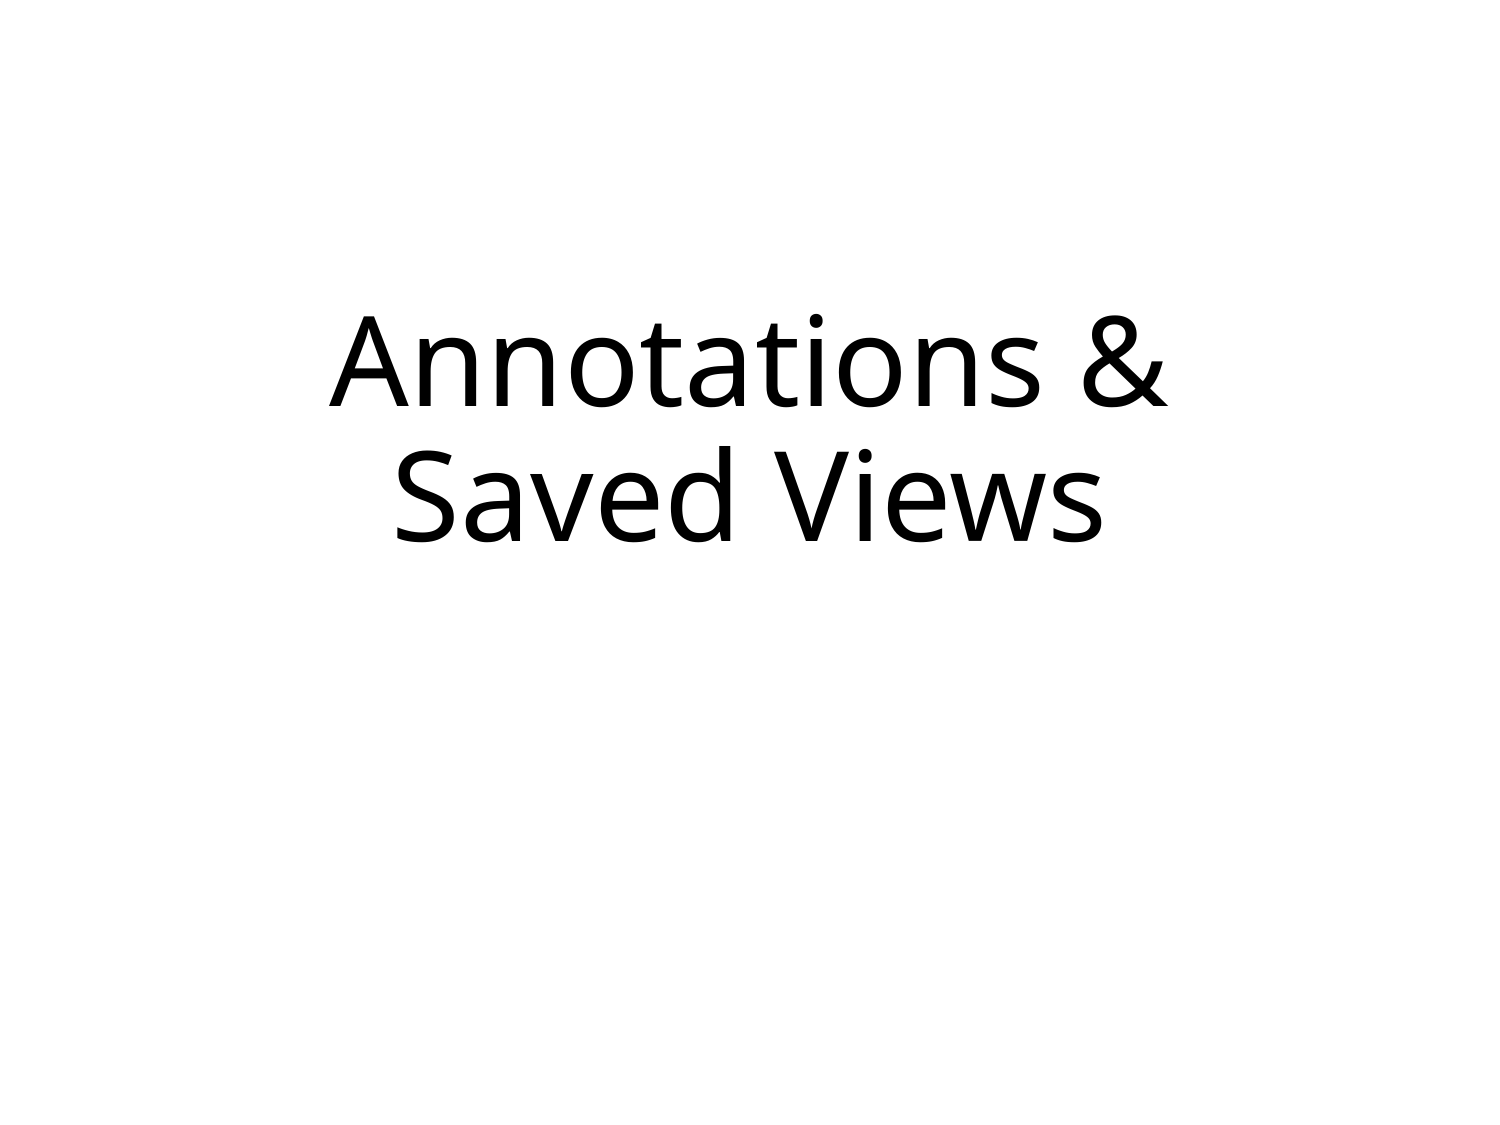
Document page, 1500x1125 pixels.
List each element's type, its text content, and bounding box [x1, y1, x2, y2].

title Annotations & Saved Views [112, 184, 1388, 576]
